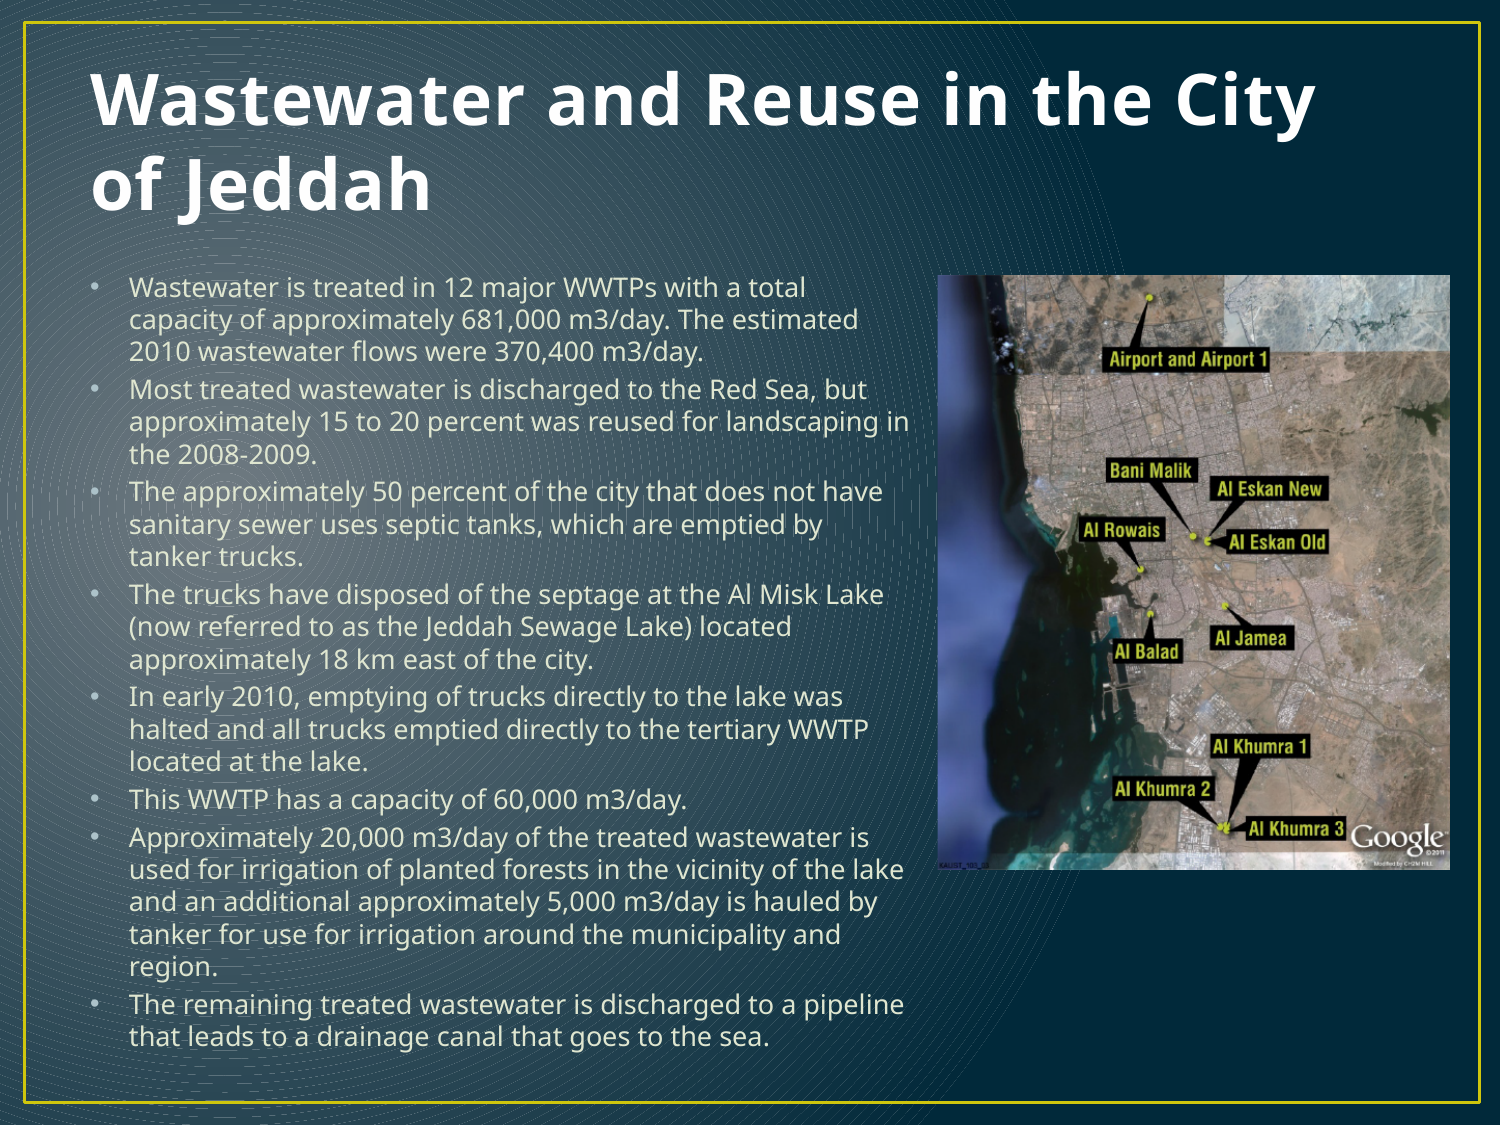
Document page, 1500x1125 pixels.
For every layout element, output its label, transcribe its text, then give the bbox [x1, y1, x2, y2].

picture [1038, 876, 1049, 885]
picture [937, 268, 1449, 870]
title Wastewater and Reuse in the City of Jeddah [75, 45, 1425, 233]
list Wastewater is treated in 12 major WWTPs with a total capacity of approximately 681,000 m3/day. The estimated 2010 wastewater flows were 370,400 m3/day. Most treated wastewater is discharged to the Red Sea, but approximately 15 to 20 percent was reused for landscaping in the 2008-2009. The approximately 50 percent of the city that does not have sanitary sewer uses septic tanks, which are emptied by tanker trucks. The trucks have disposed of the septage at the Al Misk Lake (now referred to as the Jeddah Sewage Lake) located approximately 18 km east of the city. In early 2010, emptying of trucks directly to the lake was halted and all trucks emptied directly to the tertiary WWTP located at the lake. This WWTP has a capacity of 60,000 m3/day. Approximately 20,000 m3/day of the treated wastewater is used for irrigation of planted forests in the vicinity of the lake and an additional approximately 5,000 m3/day is hauled by tanker for use for irrigation around the municipality and region. The remaining treated wastewater is discharged to a pipeline that leads to a drainage canal that goes to the sea. [75, 262, 925, 1075]
